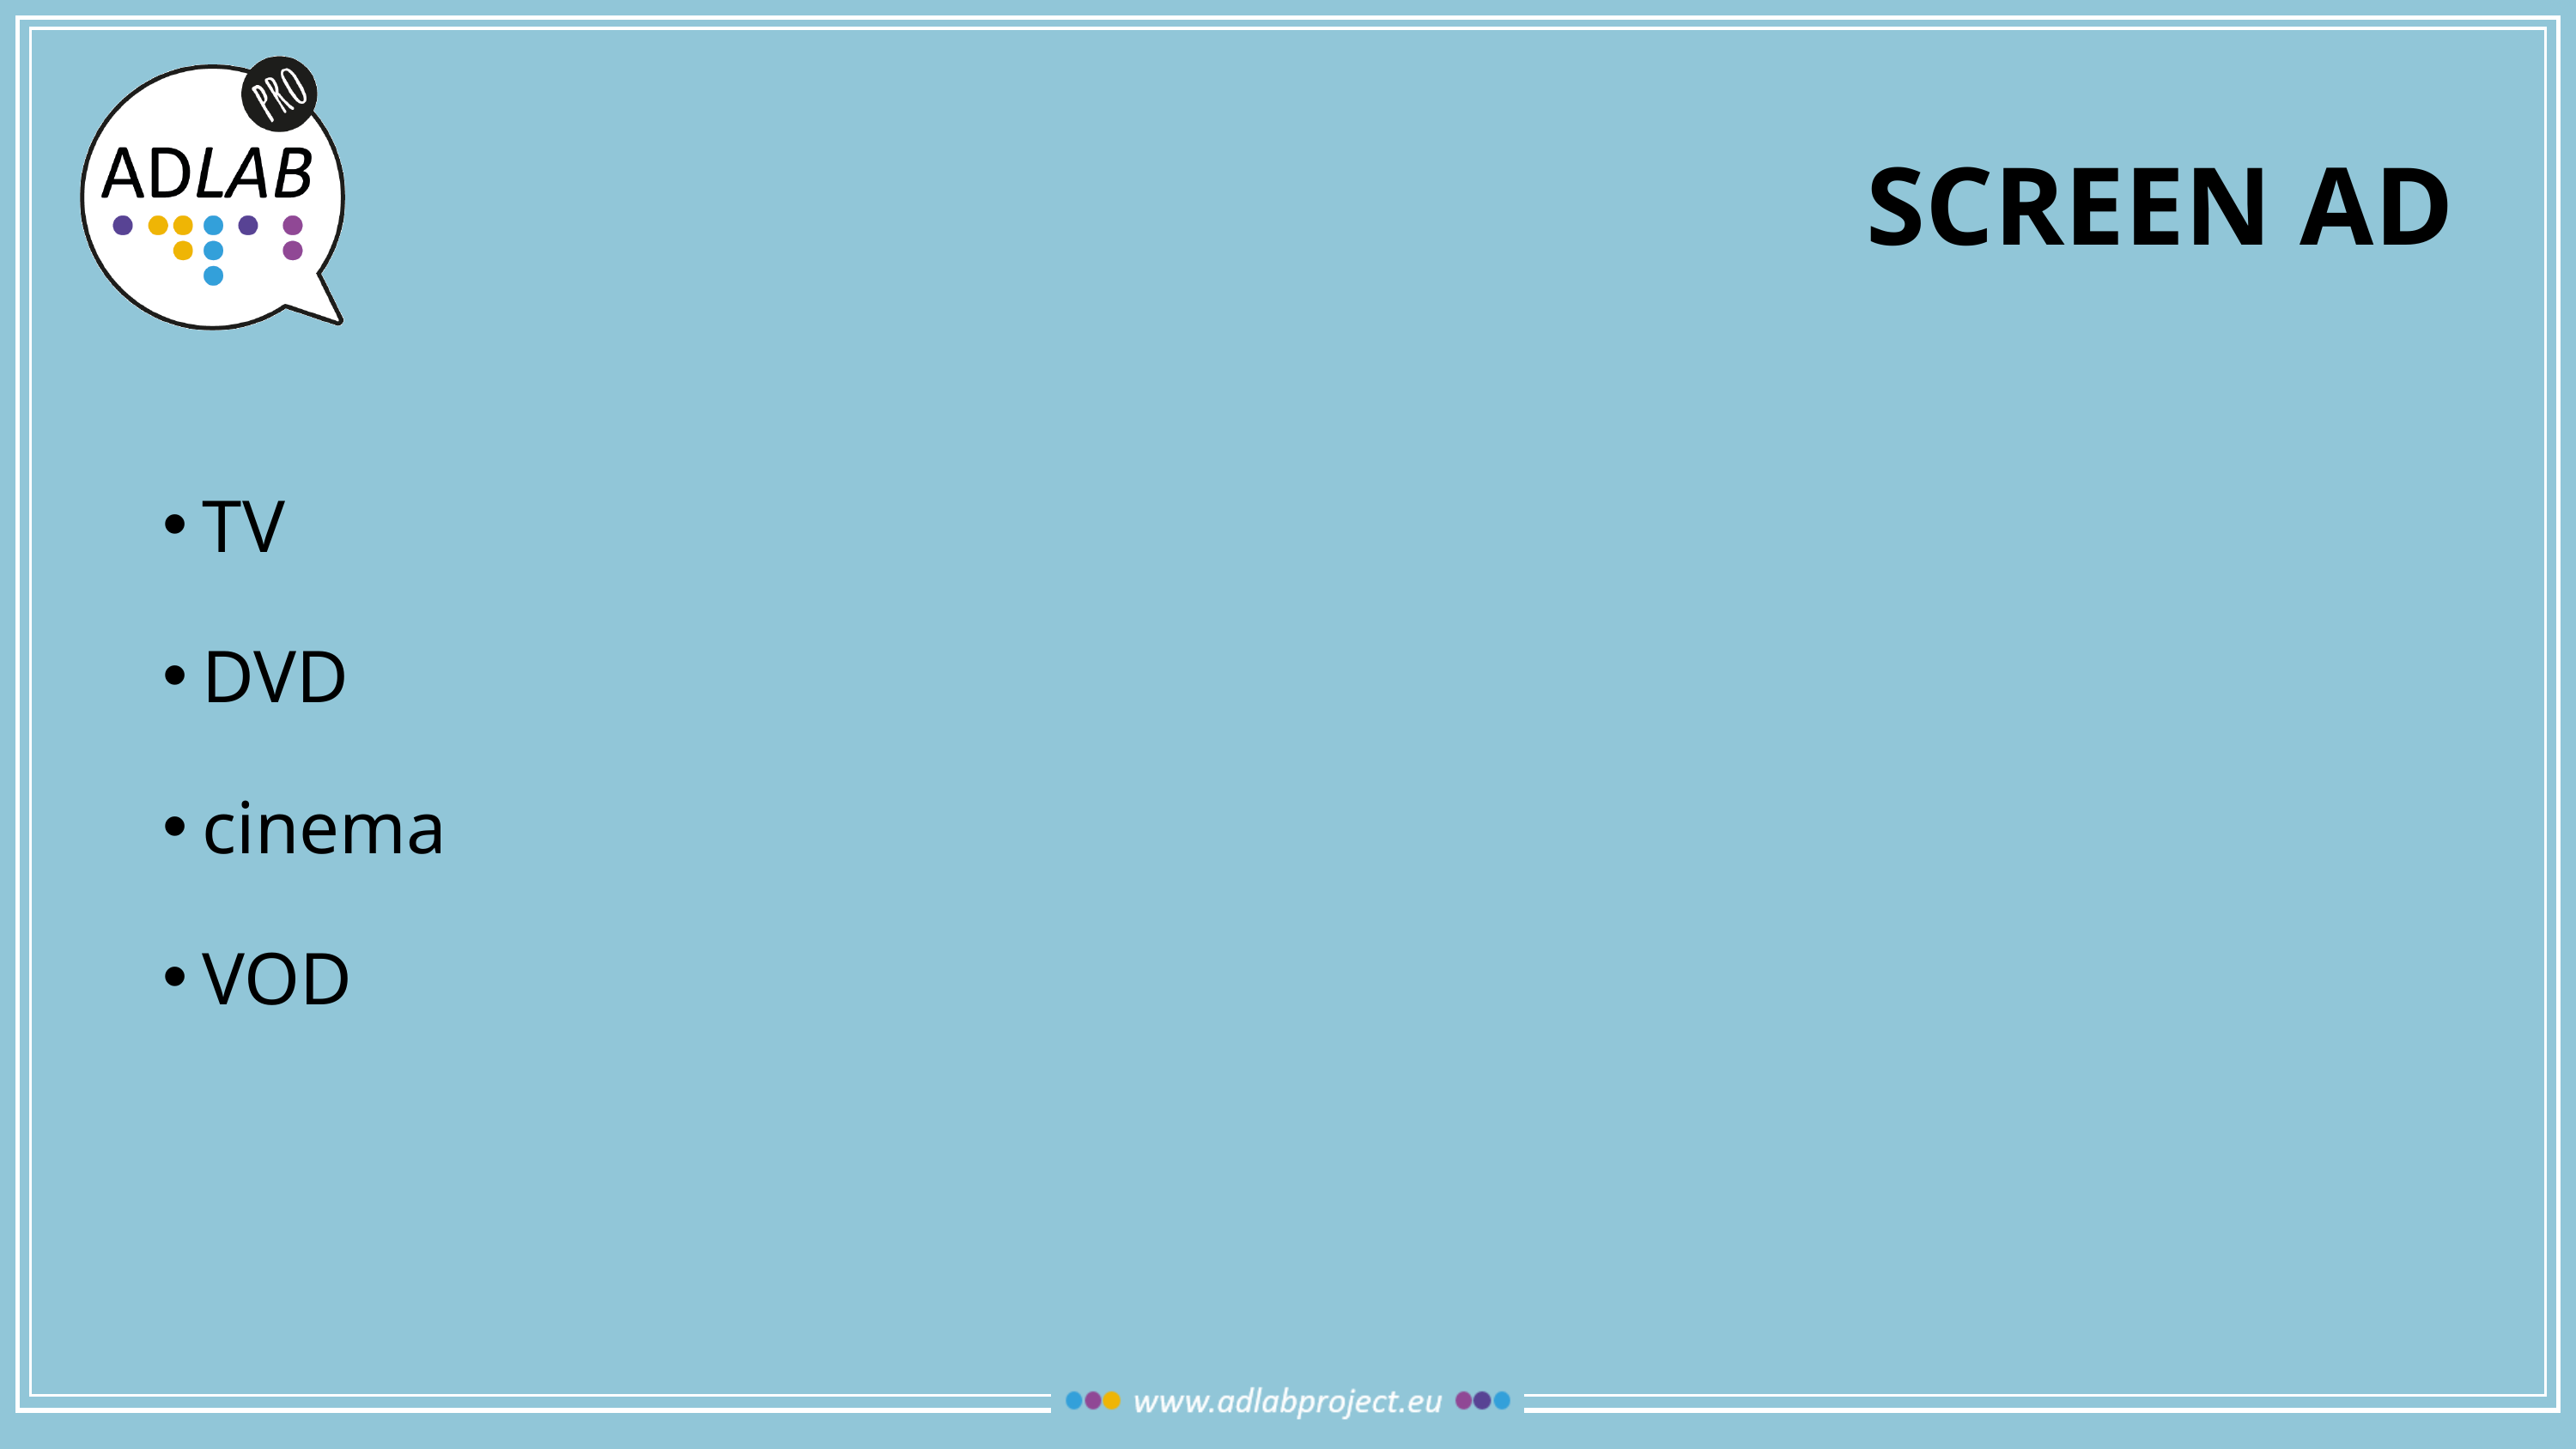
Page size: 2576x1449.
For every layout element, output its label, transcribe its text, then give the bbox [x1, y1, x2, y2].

picture [1051, 1378, 1524, 1429]
picture [72, 49, 353, 330]
title Screen AD [384, 70, 2467, 351]
list TV DVD cinema VOD [150, 431, 908, 1087]
